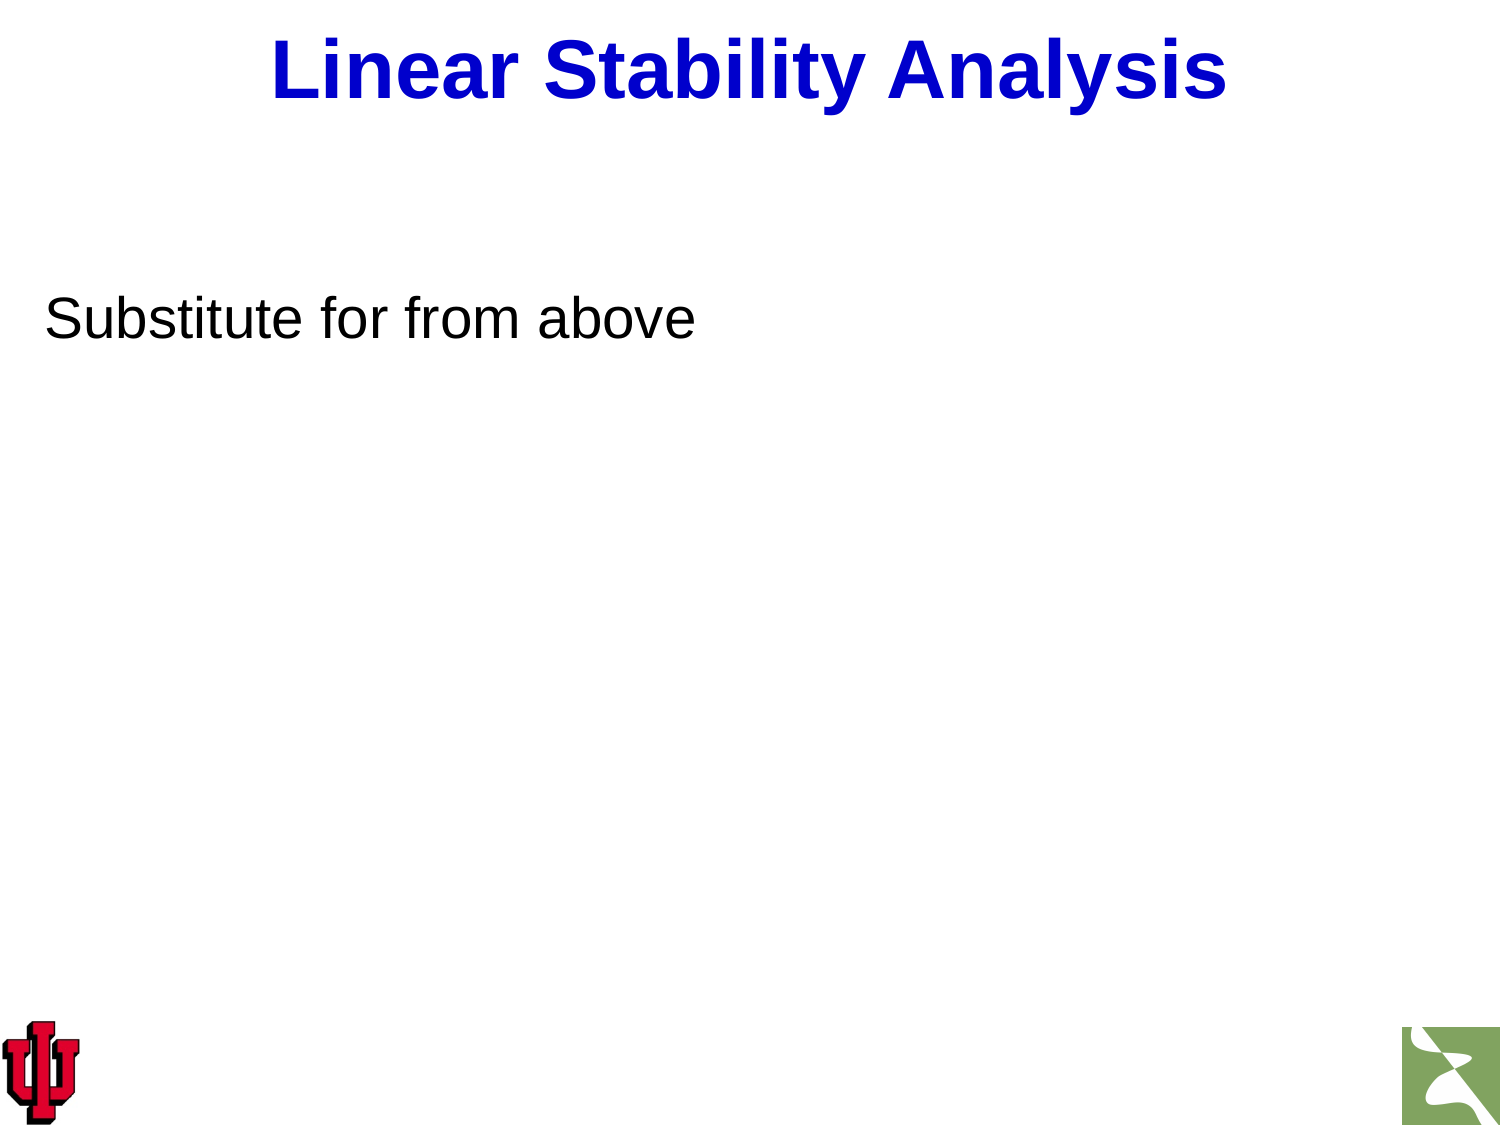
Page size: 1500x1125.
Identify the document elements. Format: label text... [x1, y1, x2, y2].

title Linear Stability Analysis [0, 0, 1500, 132]
picture [1402, 1027, 1500, 1125]
picture [0, 1020, 80, 1125]
